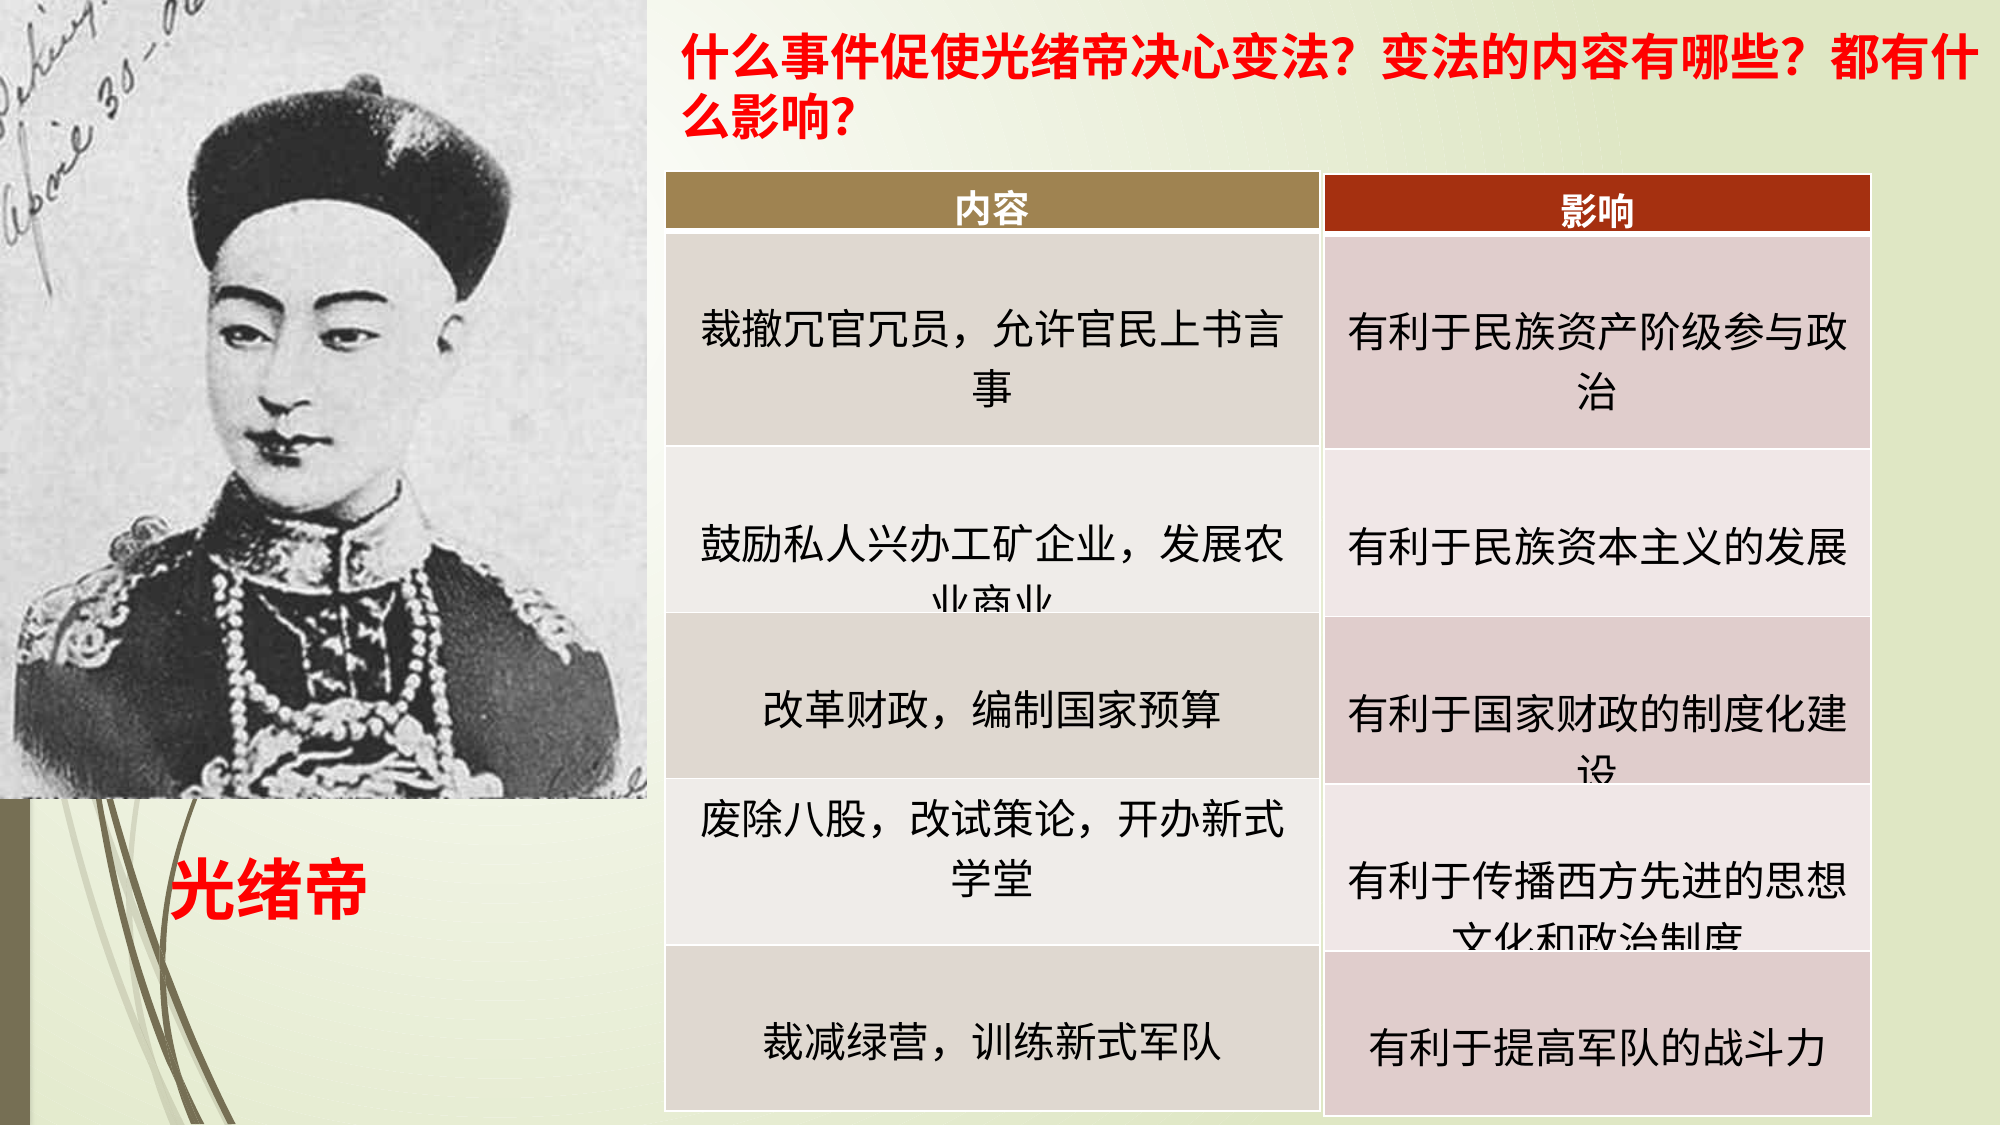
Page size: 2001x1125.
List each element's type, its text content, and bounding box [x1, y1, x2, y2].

table_cell 改革财政，编制国家预算 [666, 613, 1319, 778]
table_header 内容 [666, 172, 1319, 228]
table_cell 鼓励私人兴办工矿企业，发展农业商业 [666, 447, 1319, 612]
text_box 什么事件促使光绪帝决心变法？变法的内容有哪些？都有什么影响？ [665, 18, 2000, 153]
table_cell 废除八股，改试策论，开办新式学堂 [666, 779, 1319, 944]
table_header 影响 [1325, 175, 1870, 231]
table_cell 有利于民族资产阶级参与政治 [1325, 237, 1870, 448]
table_cell 有利于国家财政的制度化建设 [1325, 617, 1870, 783]
table_cell 裁撤冗官冗员，允许官民上书言事 [666, 234, 1319, 445]
picture [0, 0, 647, 799]
table_cell 有利于传播西方先进的思想文化和政治制度 [1325, 785, 1870, 950]
table_cell 裁减绿营，训练新式军队 [666, 946, 1319, 1110]
text_box 光绪帝 [0, 840, 593, 936]
table_cell 有利于民族资本主义的发展 [1325, 450, 1870, 616]
table_cell 有利于提高军队的战斗力 [1325, 952, 1870, 1115]
